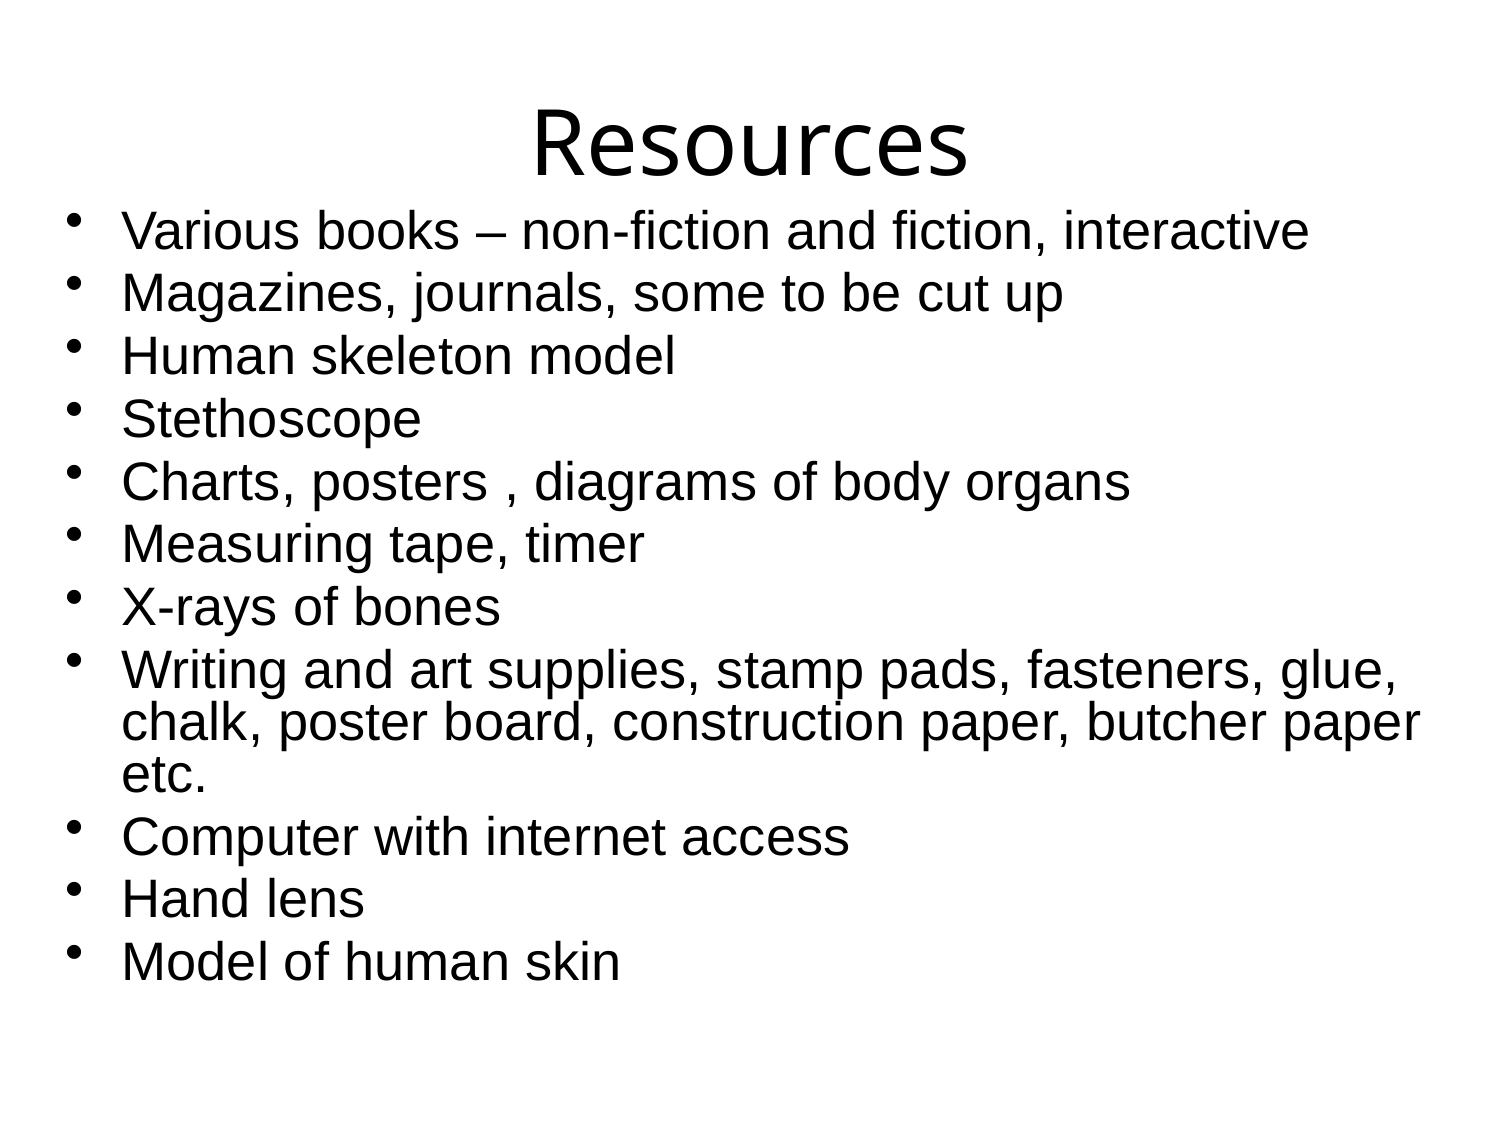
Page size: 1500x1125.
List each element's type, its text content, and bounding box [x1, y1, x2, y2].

title Resources [74, 44, 1426, 199]
list Various books – non-fiction and fiction, interactive Magazines, journals, some to be cut up Human skeleton model Stethoscope Charts, posters , diagrams of body organs Measuring tape, timer X-rays of bones Writing and art supplies, stamp pads, fasteners, glue, chalk, poster board, construction paper, butcher paper etc. Computer with internet access Hand lens Model of human skin [49, 199, 1451, 1125]
